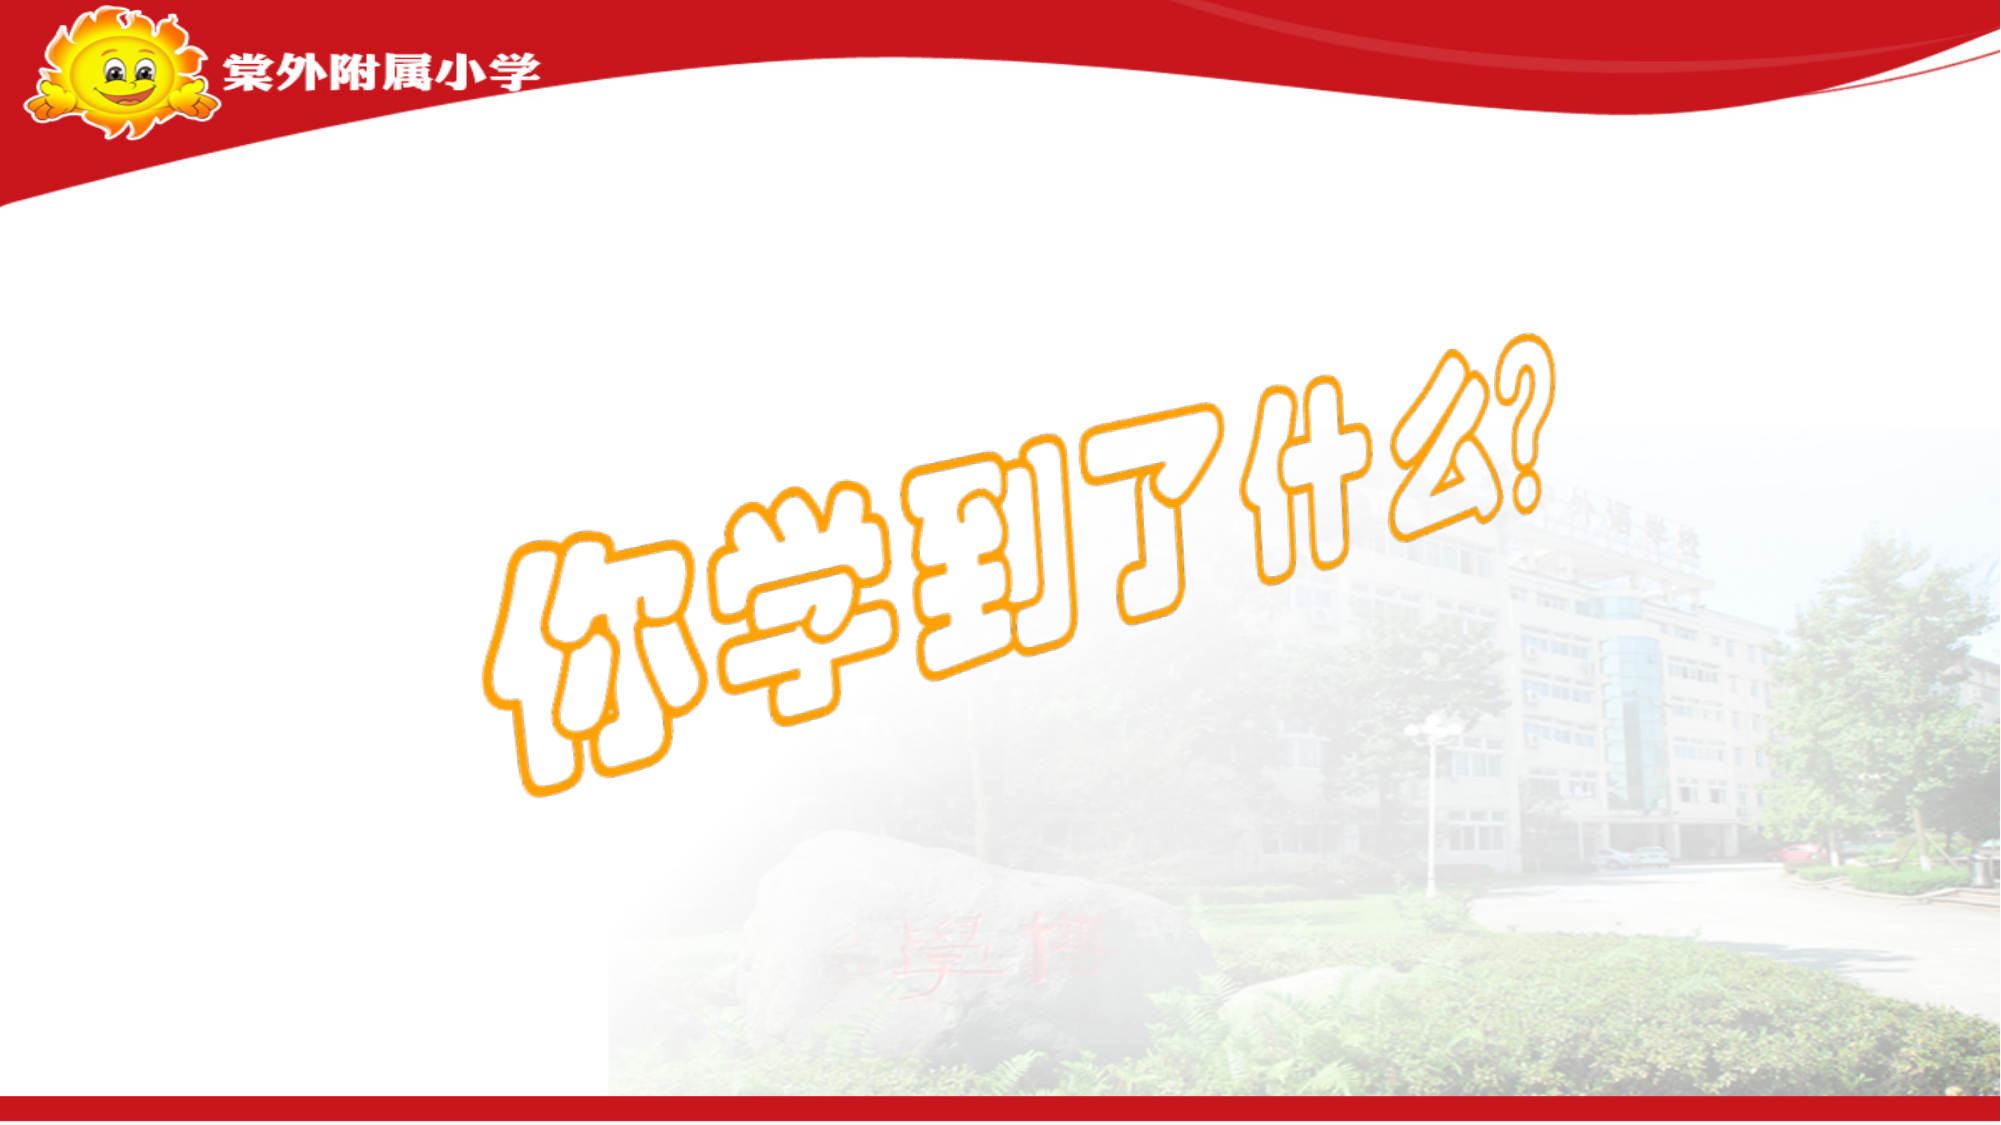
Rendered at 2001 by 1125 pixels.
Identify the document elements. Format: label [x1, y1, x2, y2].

text_box [88, 349, 1721, 980]
picture [0, 0, 2001, 1125]
